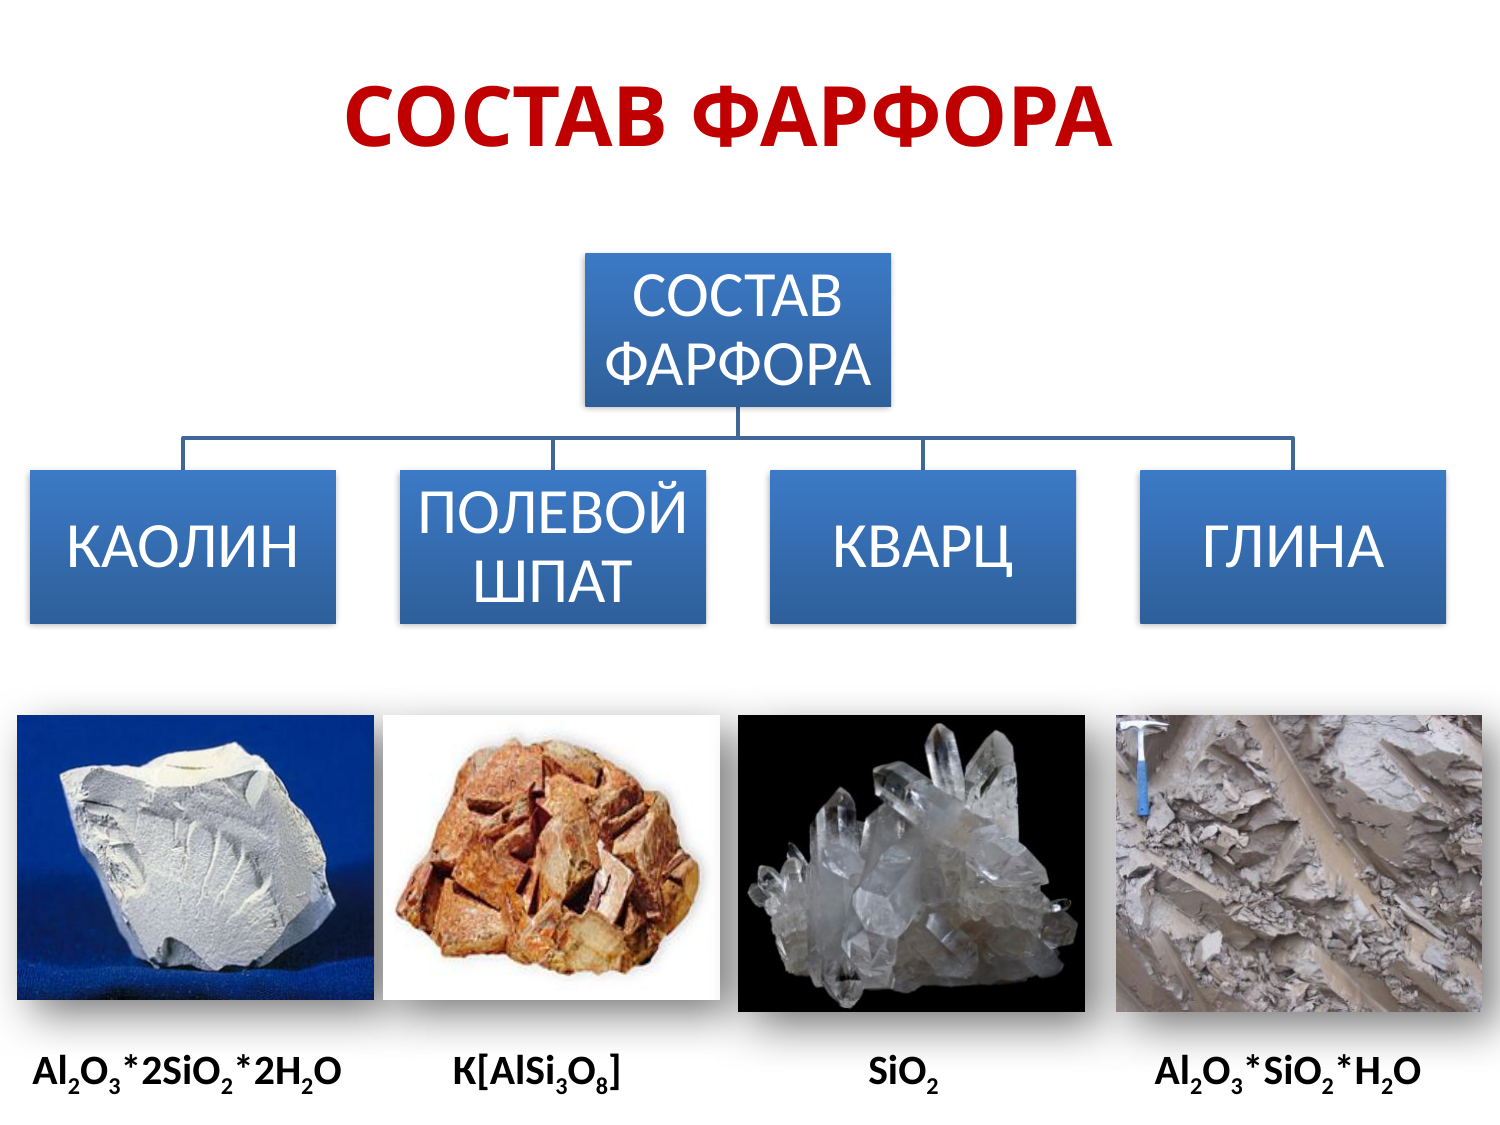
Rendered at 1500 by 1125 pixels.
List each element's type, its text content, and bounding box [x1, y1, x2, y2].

text_box К[AlSi3O8] [419, 1035, 656, 1107]
picture [737, 715, 1085, 1012]
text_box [29, 160, 1448, 717]
text_box SiO2 [808, 1035, 998, 1107]
title СОСТАВ ФАРФОРА [53, 19, 1404, 159]
text_box Al2O3*2SiO2*2H2O [17, 1035, 372, 1107]
picture [383, 715, 720, 1000]
picture [1115, 715, 1482, 1012]
text_box Al2O3*SiO2*H2O [1139, 1035, 1477, 1107]
picture [17, 715, 374, 1000]
